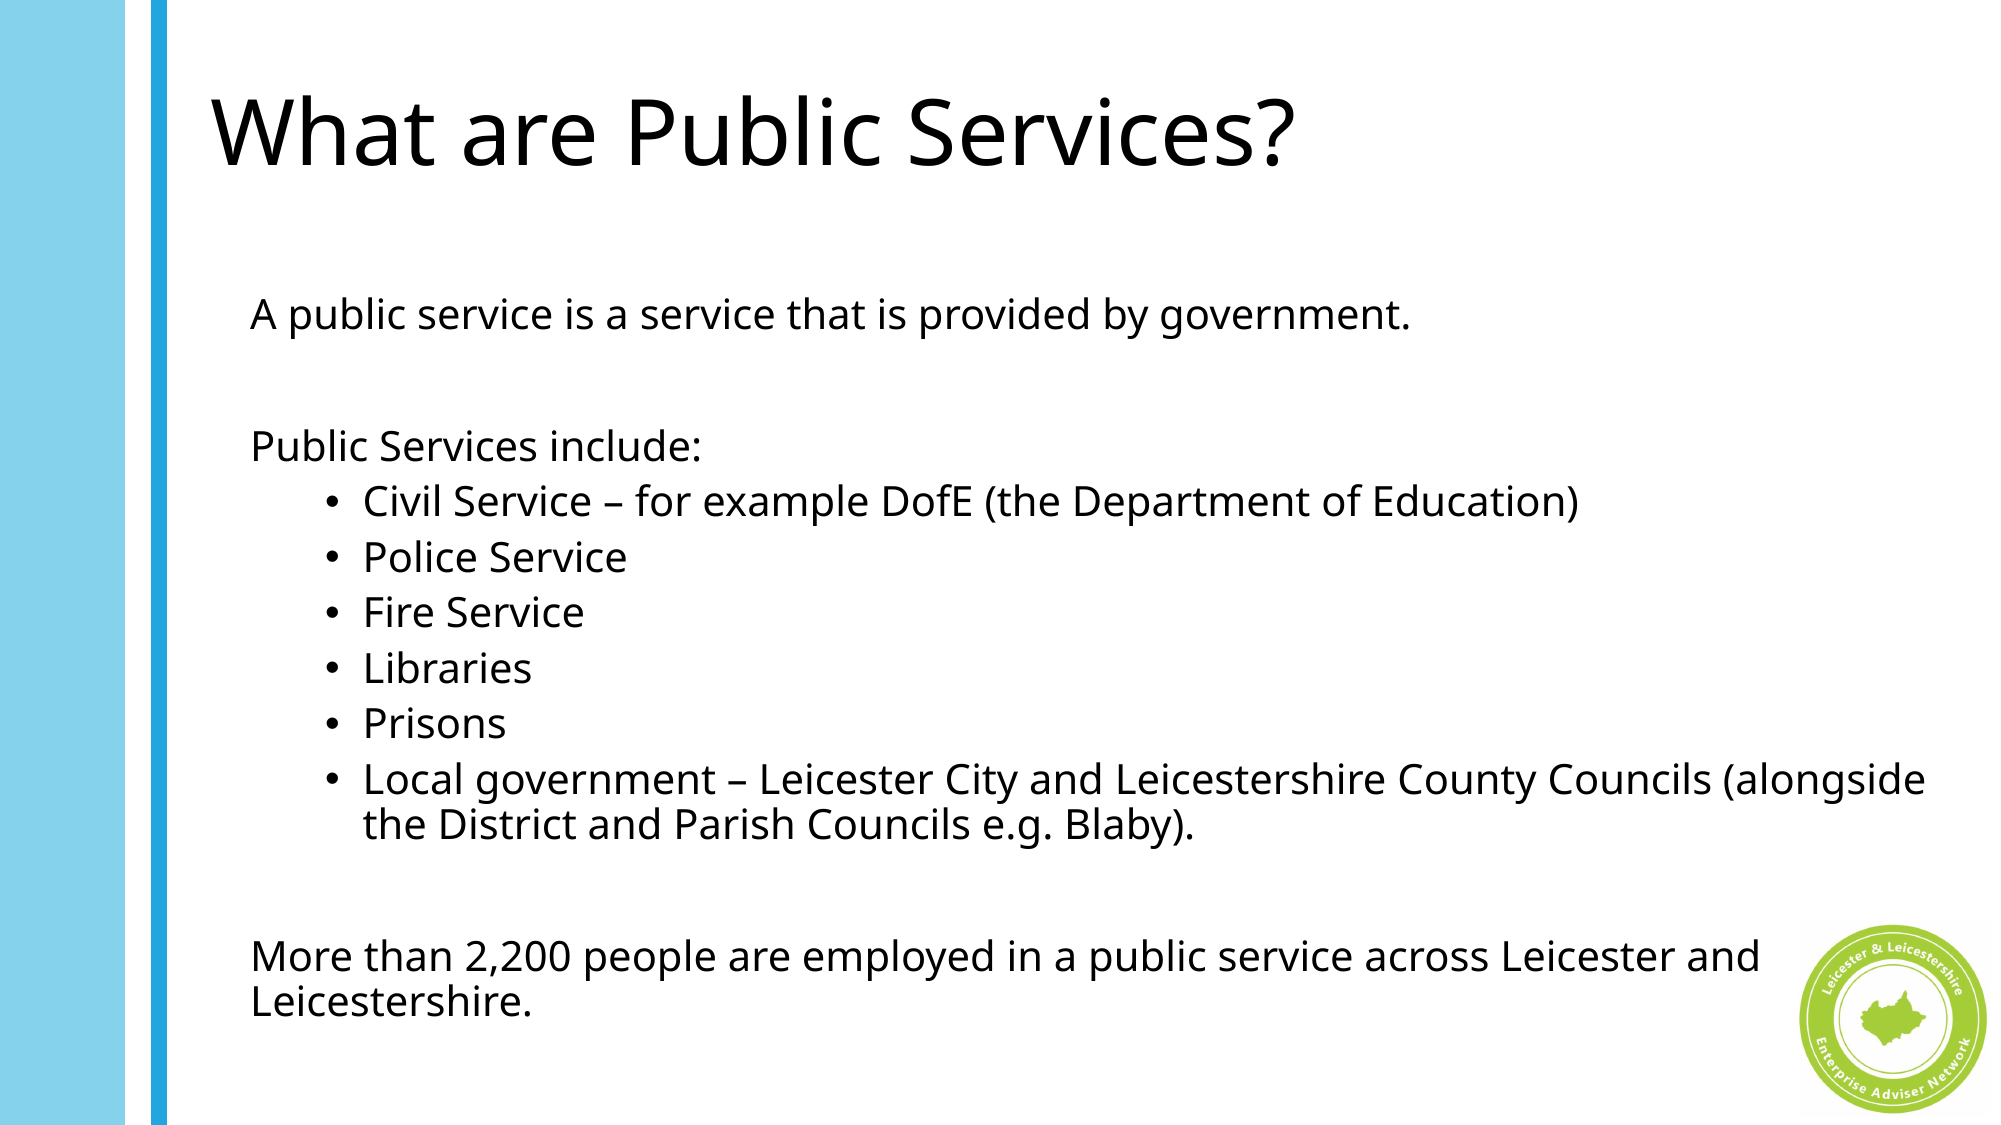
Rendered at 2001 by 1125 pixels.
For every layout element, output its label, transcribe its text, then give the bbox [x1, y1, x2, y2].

picture [1799, 920, 1990, 1117]
list A public service is a service that is provided by government. Public Services include: Civil Service – for example DofE (the Department of Education) Police Service Fire Service Libraries Prisons Local government – Leicester City and Leicestershire County Councils (alongside the District and Parish Councils e.g. Blaby). More than 2,200 people are employed in a public service across Leicester and Leicestershire. [235, 286, 1958, 1112]
text_box [0, 0, 125, 1125]
text_box [151, 0, 167, 1125]
title What are Public Services? [167, 0, 1342, 273]
